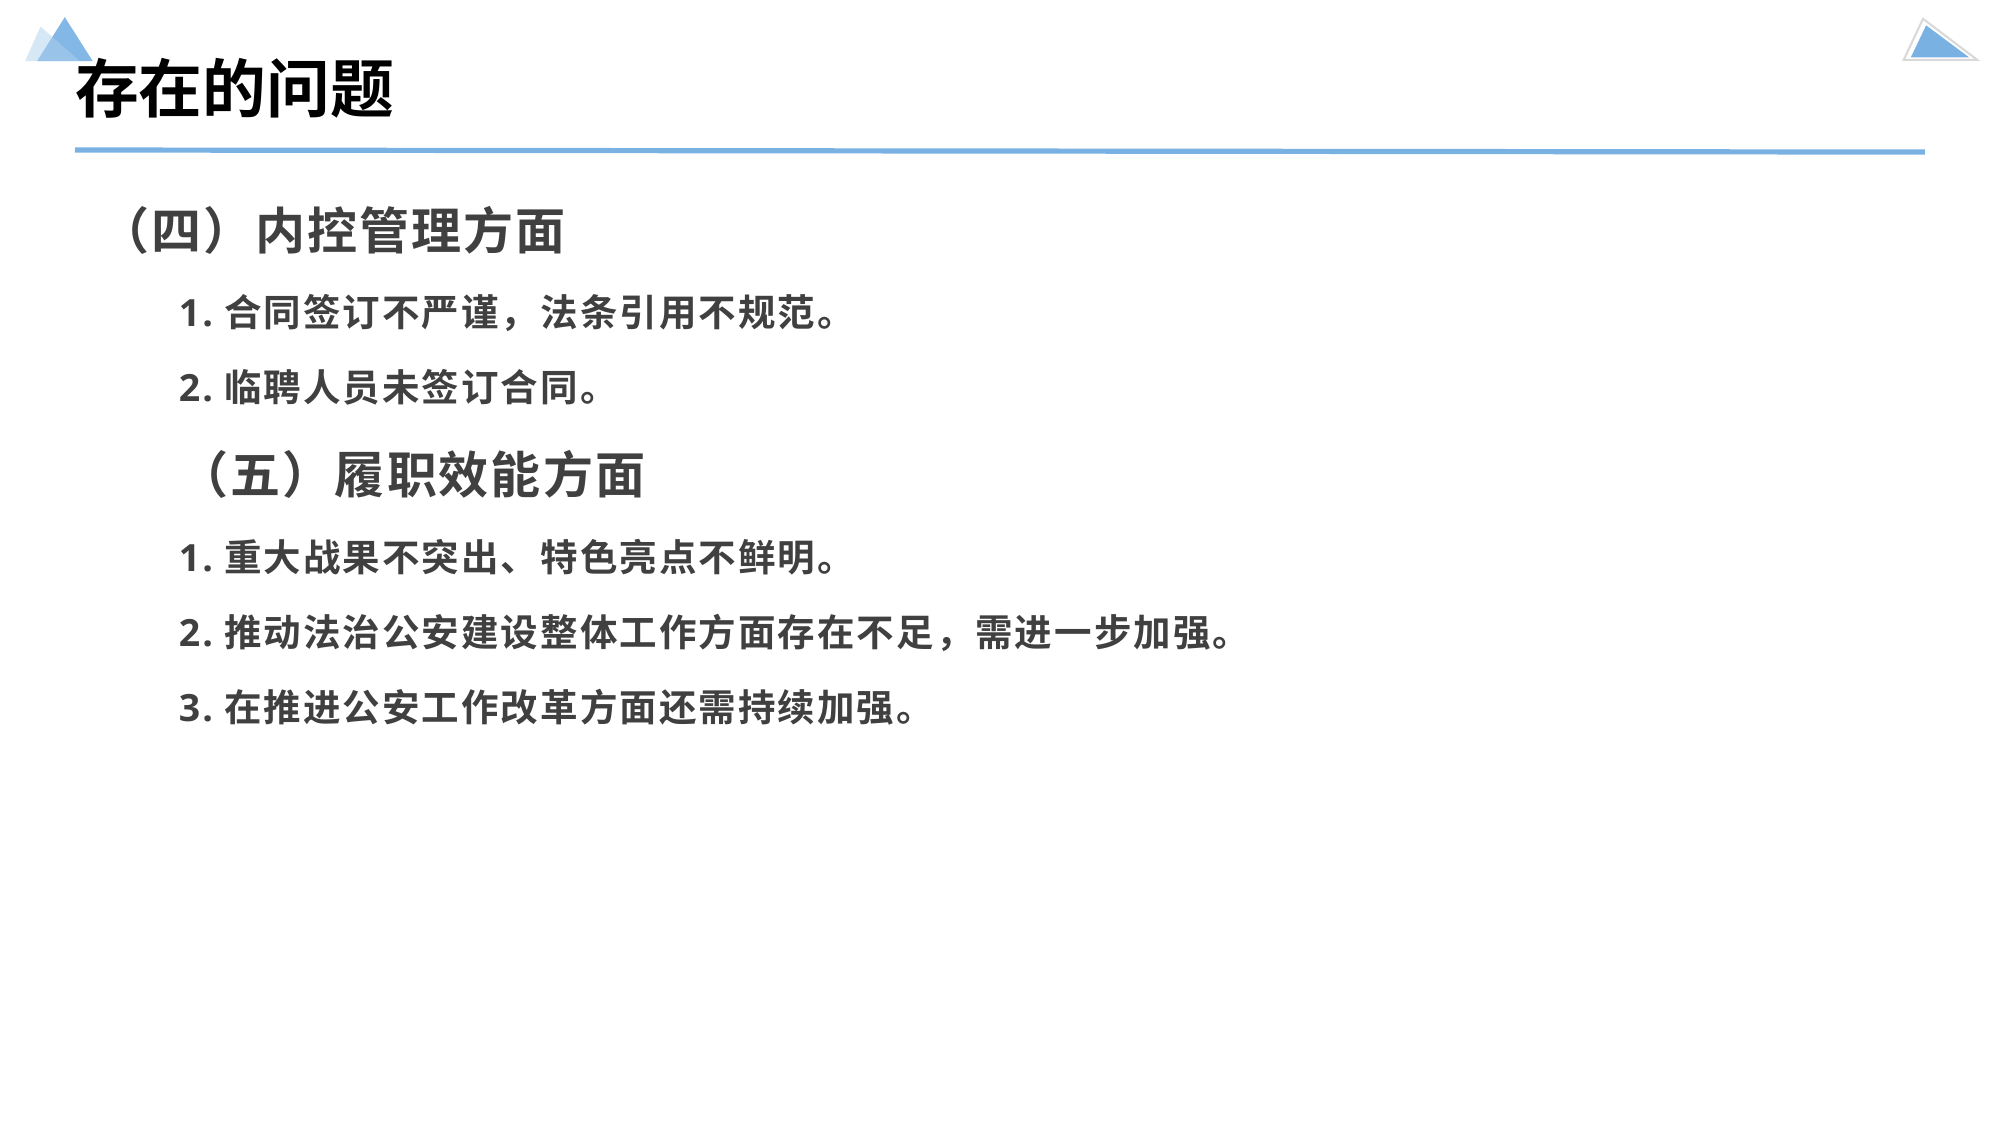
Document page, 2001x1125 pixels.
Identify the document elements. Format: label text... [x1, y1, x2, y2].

text_box （四）内控管理方面 1.合同签订不严谨，法条引用不规范。 2.临聘人员未签订合同。 （五）履职效能方面 1.重大战果不突出、特色亮点不鲜明。 2.推动法治公安建设整体工作方面存在不足，需进一步加强。 3.在推进公安工作改革方面还需持续加强。 [89, 176, 1911, 1075]
text_box 存在的问题 [75, 62, 1925, 126]
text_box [25, 17, 1978, 62]
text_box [74, 149, 1925, 153]
